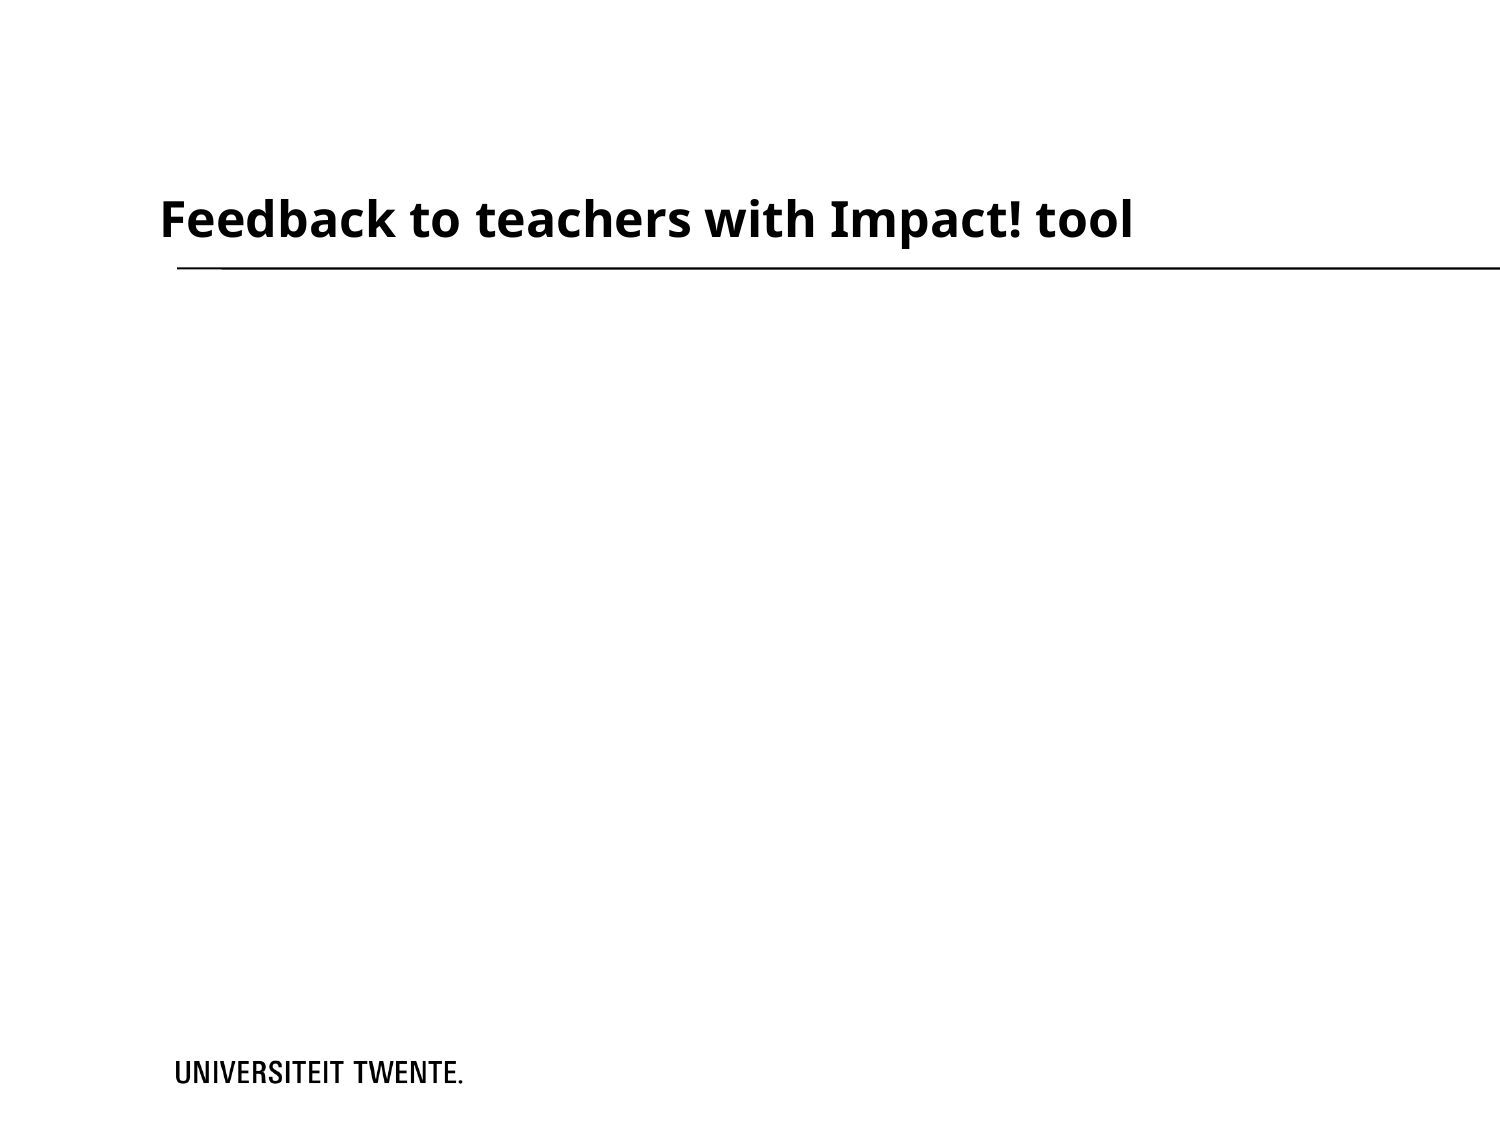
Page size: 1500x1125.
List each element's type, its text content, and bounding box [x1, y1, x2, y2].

picture [154, 1039, 482, 1105]
title Feedback to teachers with Impact! tool [159, 59, 1458, 248]
